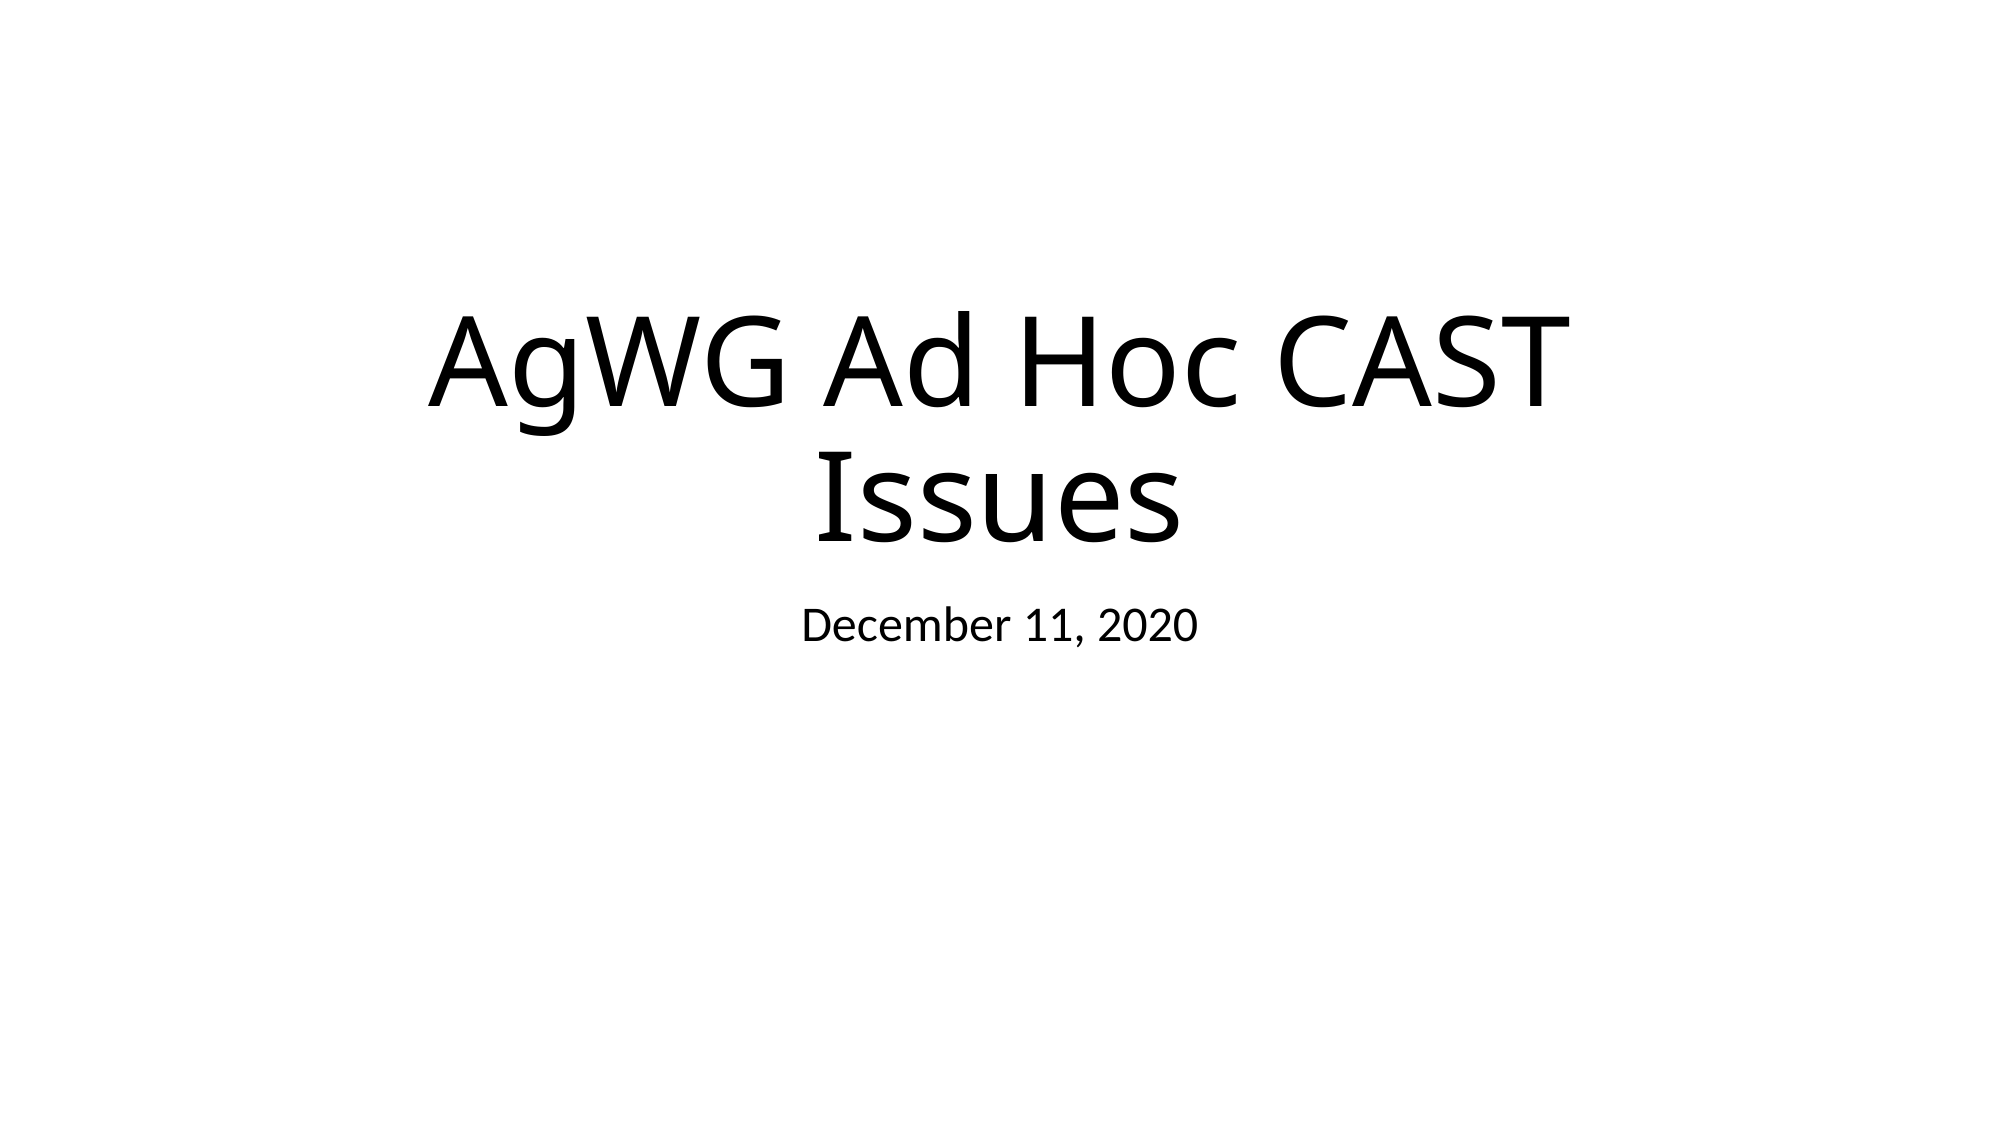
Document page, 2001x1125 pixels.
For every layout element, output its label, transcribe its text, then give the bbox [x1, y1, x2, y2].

title AgWG Ad Hoc CAST Issues [249, 184, 1750, 576]
subtitle December 11, 2020 [249, 590, 1750, 863]
